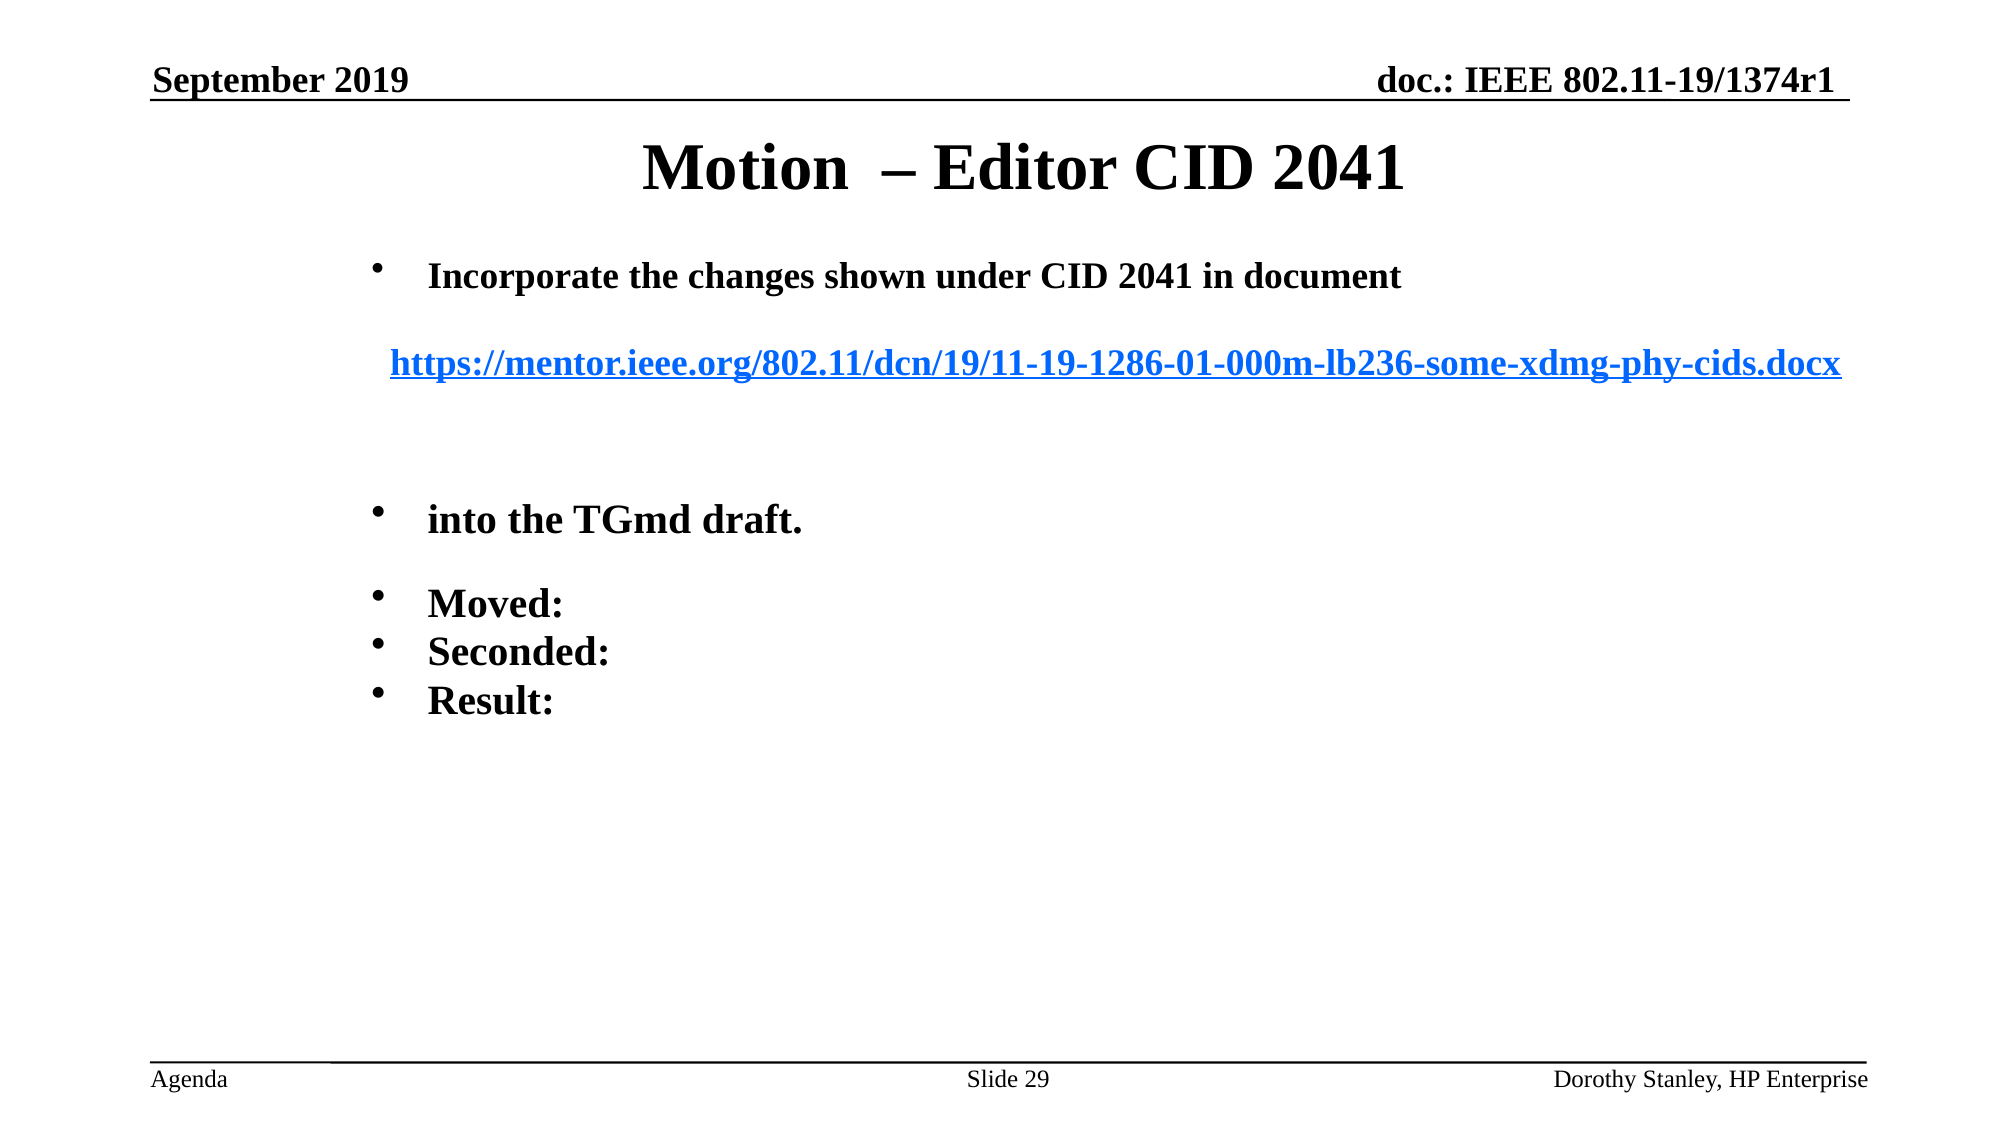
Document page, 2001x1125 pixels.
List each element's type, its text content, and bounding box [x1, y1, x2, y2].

title Motion – Editor CID 2041 [200, 75, 1850, 250]
slide_number Slide 29 [966, 1062, 1051, 1093]
footer Dorothy Stanley, HP Enterprise [1549, 1062, 1869, 1093]
list Incorporate the changes shown under CID 2041 in document https://mentor.ieee.org/802.11/dcn/19/11-19-1286-01-000m-lb236-some-xdmg-phy-cids.docx into the TGmd draft. Moved: Seconded: Result: [356, 251, 1911, 1002]
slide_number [152, 54, 567, 100]
